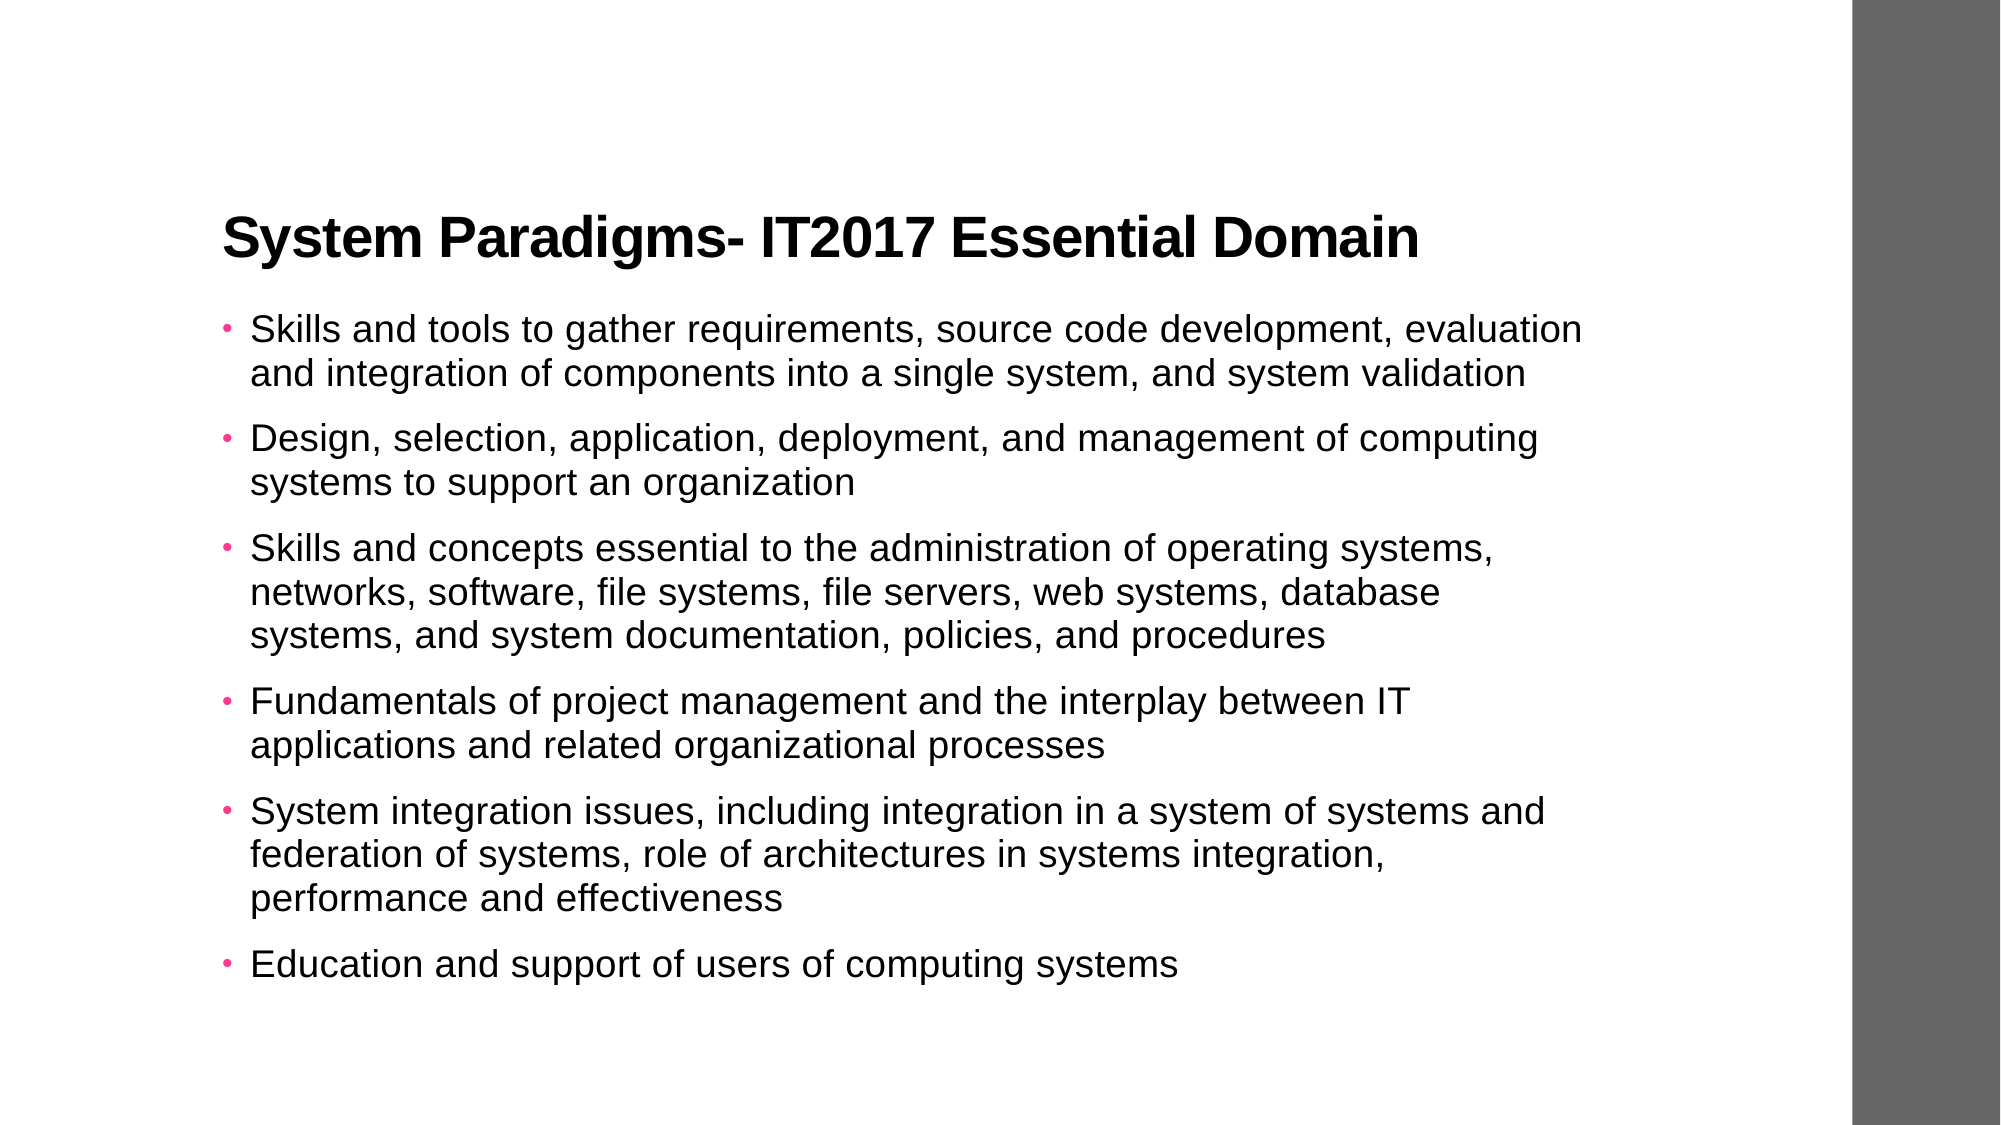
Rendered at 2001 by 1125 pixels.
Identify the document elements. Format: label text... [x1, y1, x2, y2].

list Skills and tools to gather requirements, source code development, evaluation and integration of components into a single system, and system validation Design, selection, application, deployment, and management of computing systems to support an organization Skills and concepts essential to the administration of operating systems, networks, software, file systems, file servers, web systems, database systems, and system documentation, policies, and procedures Fundamentals of project management and the interplay between IT applications and related organizational processes System integration issues, including integration in a system of systems and federation of systems, role of architectures in systems integration, performance and effectiveness Education and support of users of computing systems [206, 299, 1617, 1014]
title System Paradigms- IT2017 Essential Domain [206, 43, 1797, 278]
